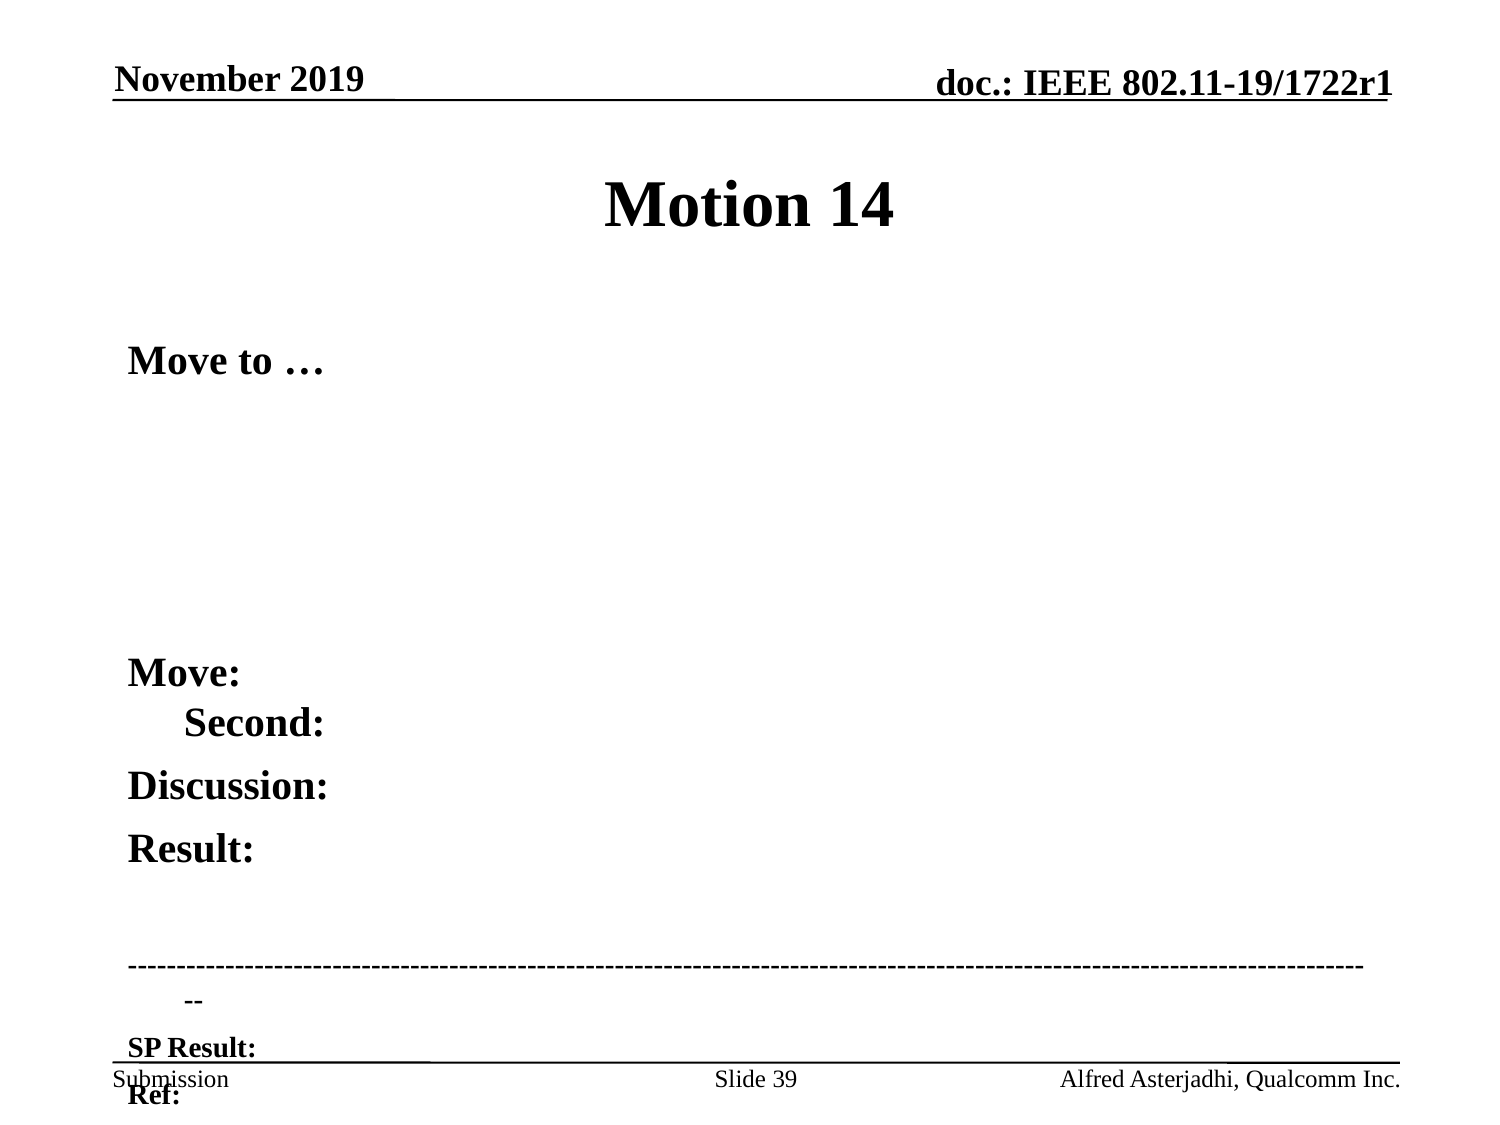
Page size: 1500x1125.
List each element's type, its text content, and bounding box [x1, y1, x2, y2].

footer Alfred Asterjadhi, Qualcomm Inc. [878, 1061, 1402, 1093]
list Move to … Move: Second: Discussion: Result: --------------------------------------------------------------------------------------------------------------------------------- SP Result: Ref: [112, 324, 1388, 1063]
slide_number Slide 39 [712, 1061, 800, 1123]
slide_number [114, 54, 423, 100]
title Motion 14 [112, 112, 1388, 288]
